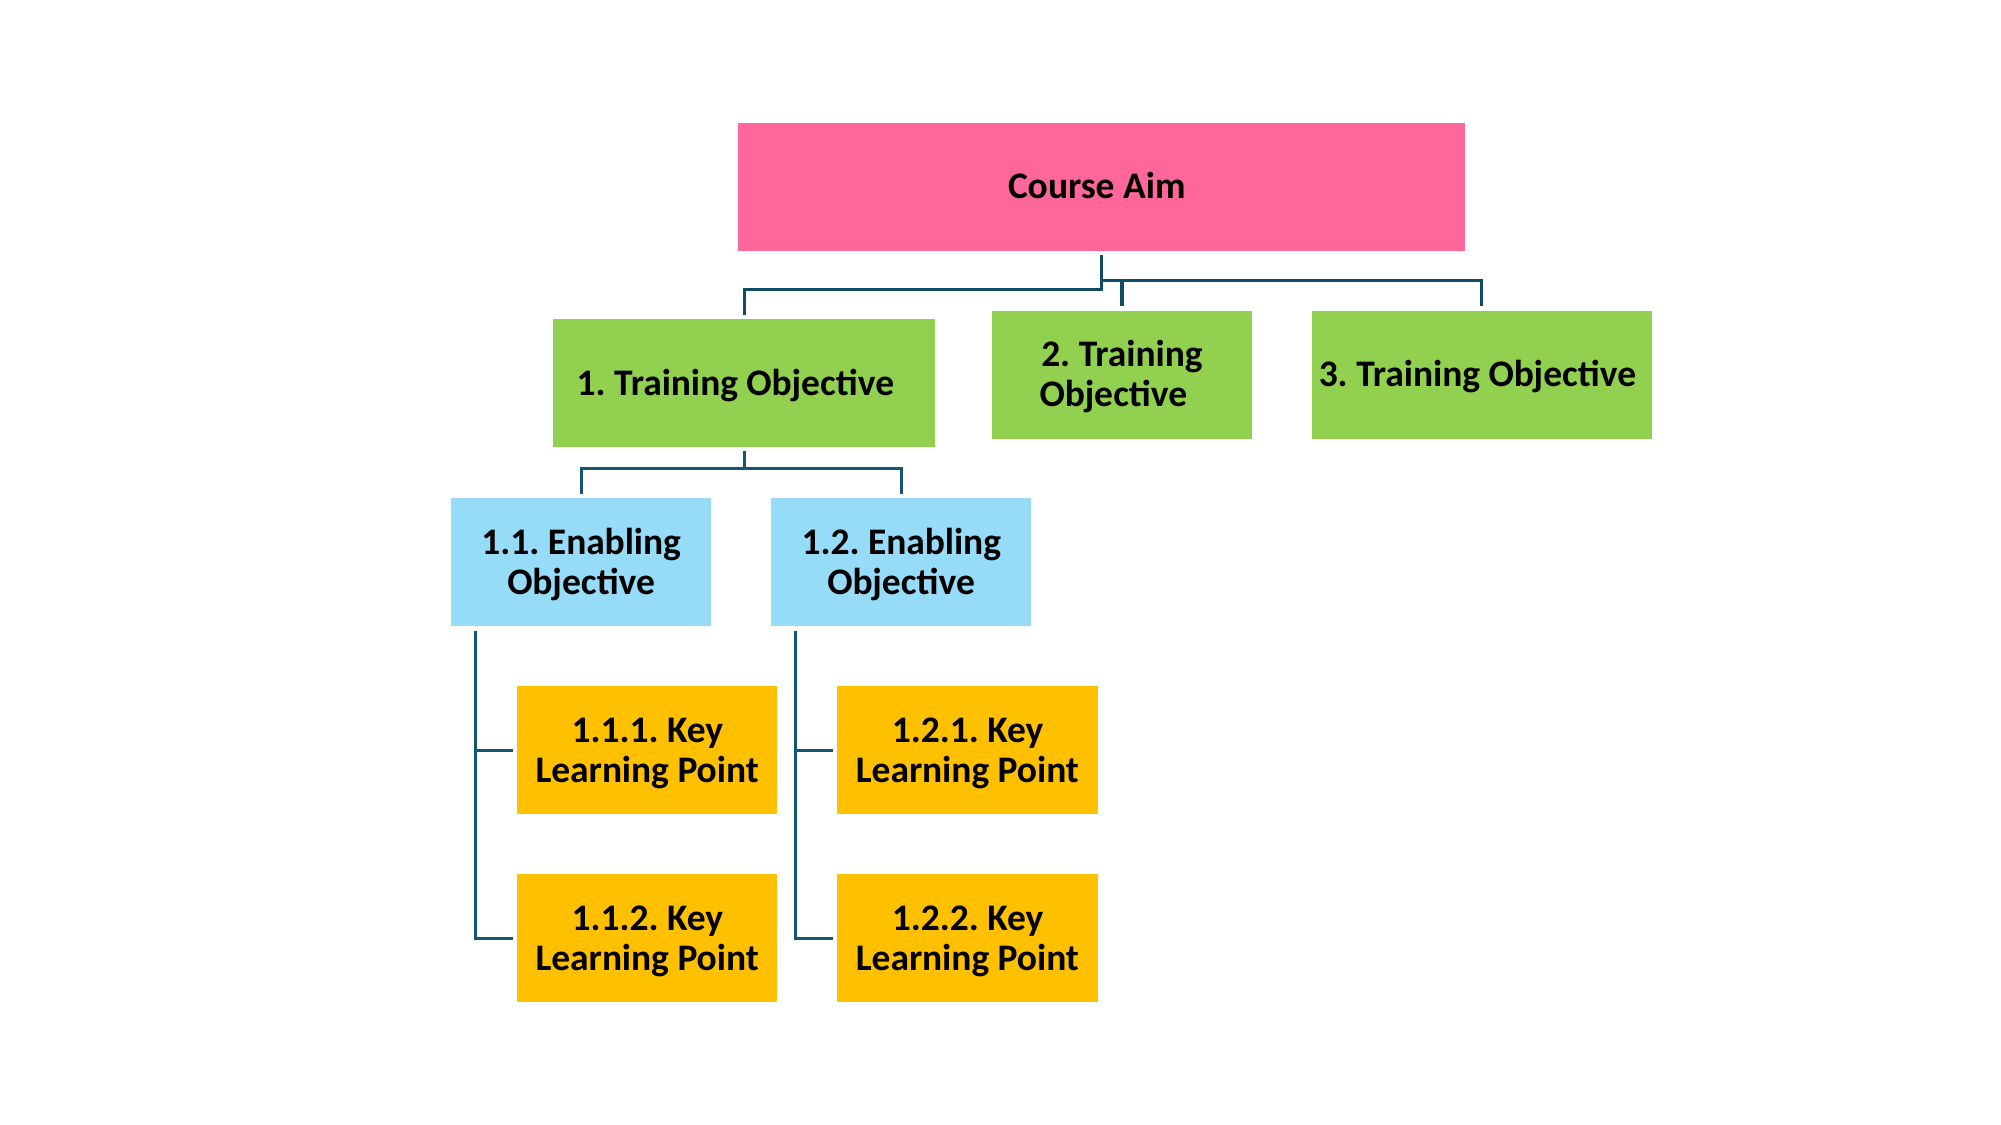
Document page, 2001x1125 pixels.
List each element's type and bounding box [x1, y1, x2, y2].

text_box [203, 119, 1900, 1005]
